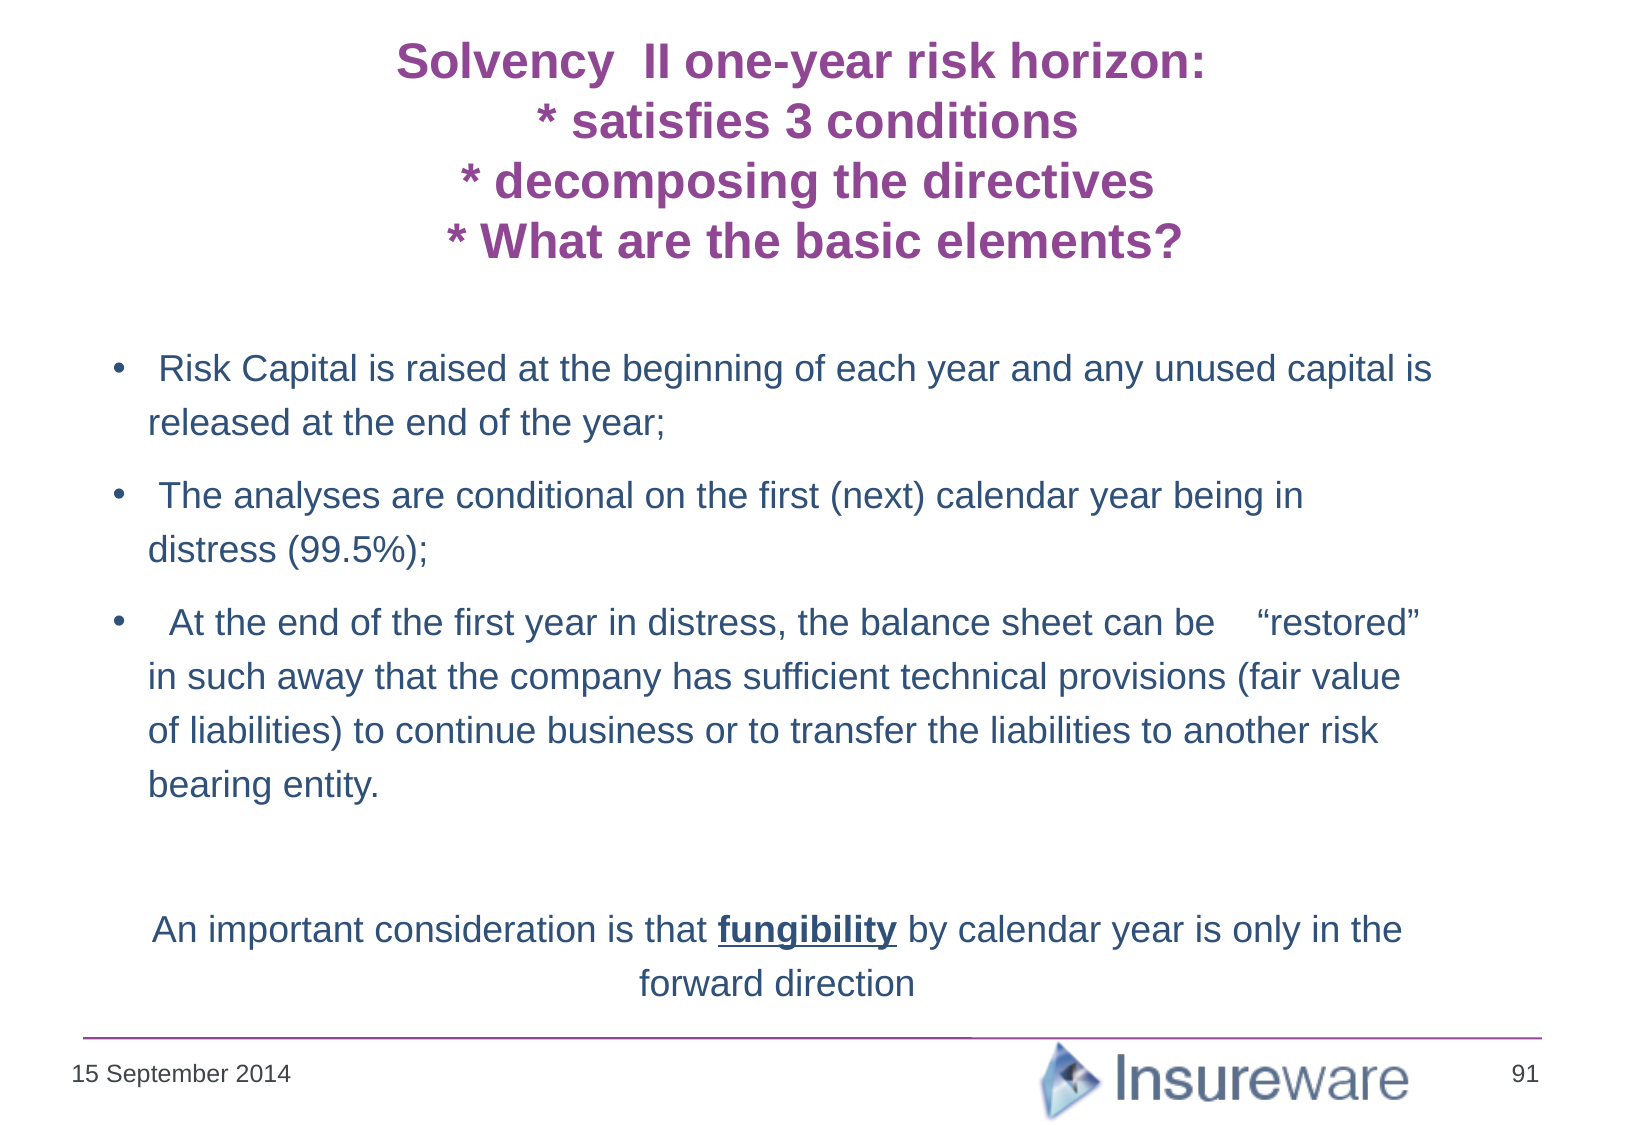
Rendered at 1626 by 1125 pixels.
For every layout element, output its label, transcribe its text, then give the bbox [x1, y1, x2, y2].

slide_number 91 [1439, 1050, 1555, 1106]
text_box Risk Capital is raised at the beginning of each year and any unused capital is released at the end of the year; The analyses are conditional on the first (next) calendar year being in distress (99.5%); At the end of the first year in distress, the balance sheet can be “restored” in such away that the company has sufficient technical provisions (fair value of liabilities) to continue business or to transfer the liabilities to another risk bearing entity. An important consideration is that fungibility by calendar year is only in the forward direction [97, 328, 1458, 1012]
title Solvency II one-year risk horizon: * satisfies 3 conditions * decomposing the directives * What are the basic elements? [79, 54, 1553, 243]
picture [1036, 1039, 1416, 1125]
